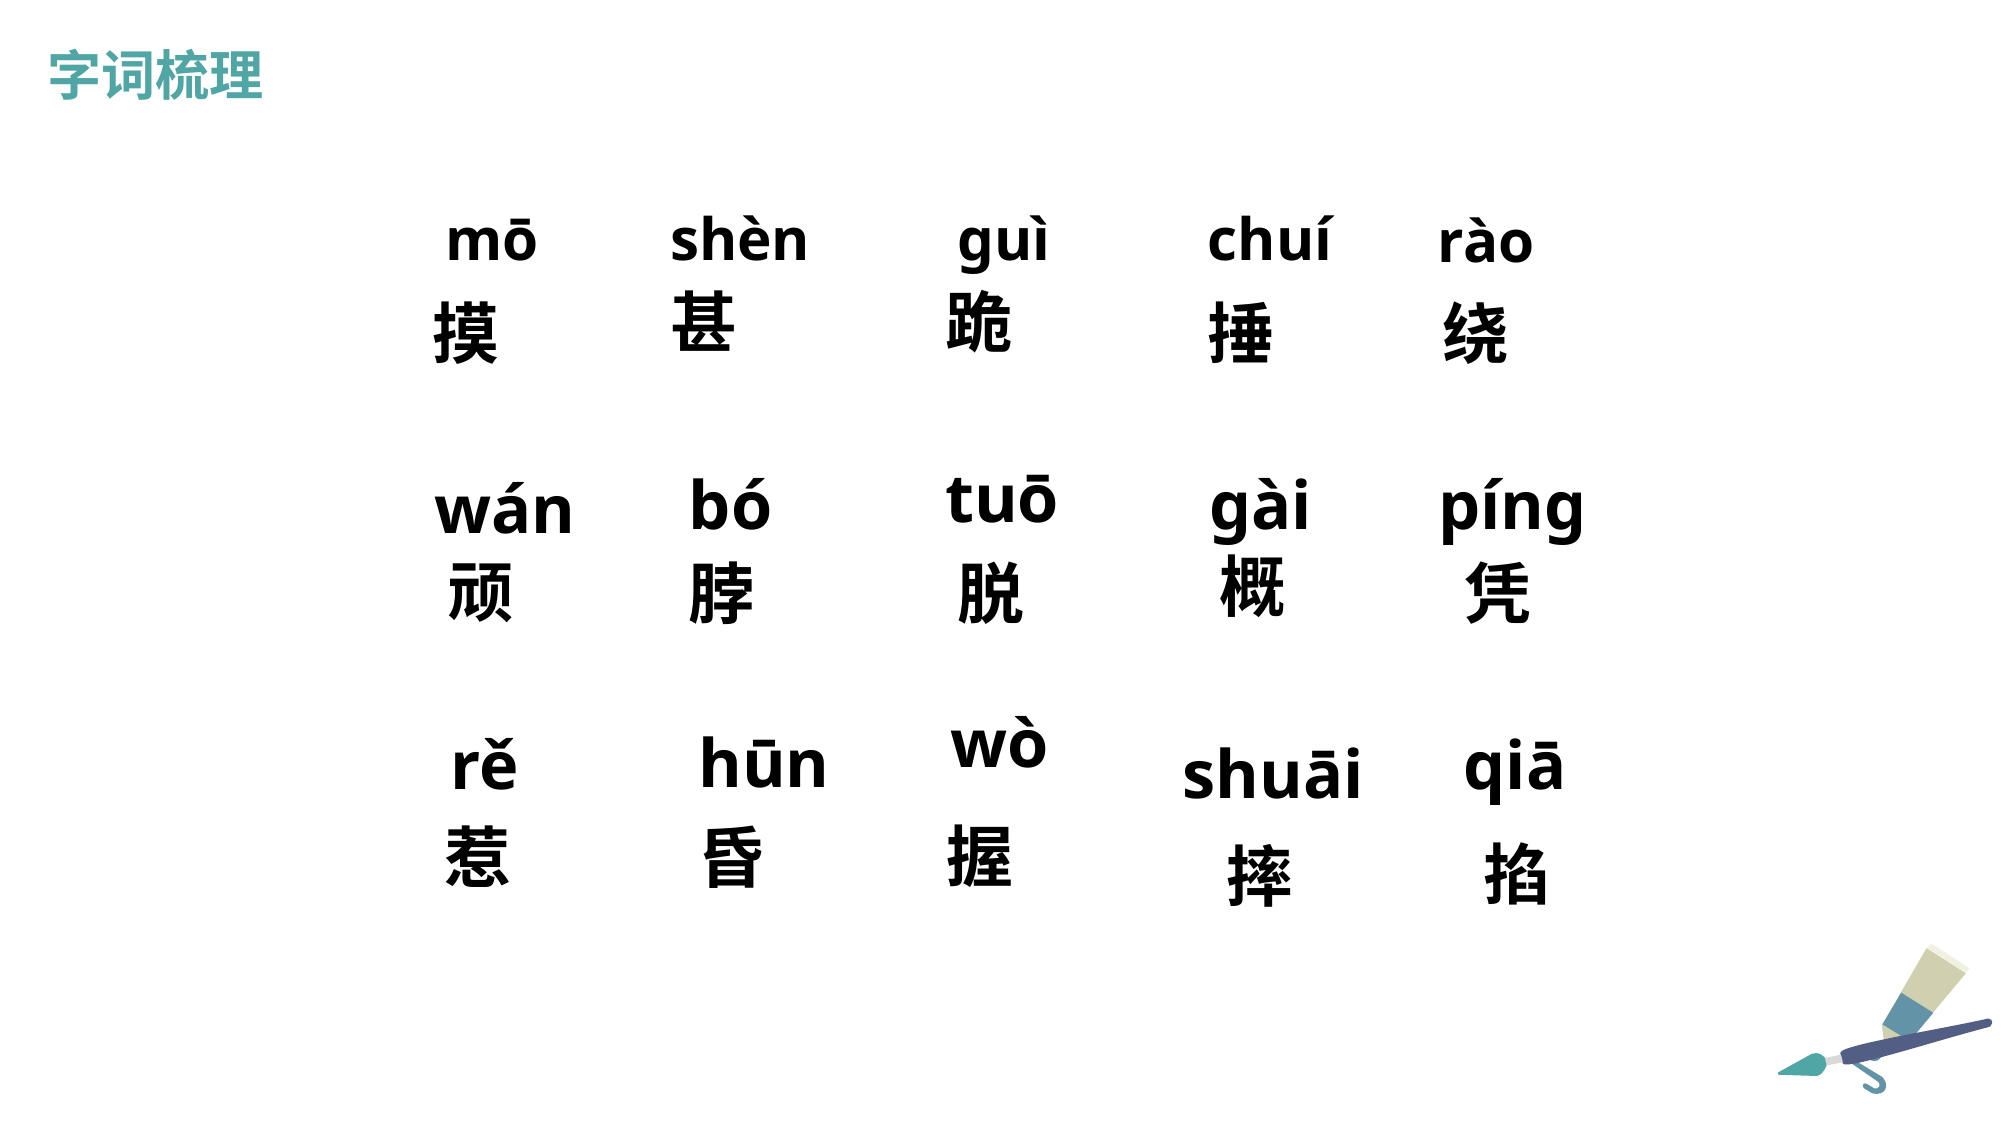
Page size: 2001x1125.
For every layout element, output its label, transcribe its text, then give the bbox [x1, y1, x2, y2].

text_box qiā [1448, 716, 1637, 811]
text_box 绕 [1428, 284, 1641, 380]
text_box 甚 [655, 280, 868, 369]
text_box shuāi [1167, 724, 1456, 820]
text_box 惹 [430, 807, 643, 903]
text_box 字词梳理 [32, 33, 347, 114]
text_box ɡuì [943, 195, 1131, 280]
text_box 概 [1205, 551, 1418, 632]
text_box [1811, 945, 1974, 1125]
text_box 摔 [1211, 827, 1424, 923]
text_box wò [936, 693, 1124, 789]
text_box hūn [683, 713, 884, 809]
text_box bó [674, 455, 850, 551]
text_box shèn [655, 195, 906, 280]
text_box rào [1423, 196, 1711, 282]
text_box 握 [932, 807, 1145, 903]
text_box 昏 [683, 807, 896, 903]
text_box mō [430, 195, 593, 280]
text_box 跪 [930, 273, 1143, 369]
text_box 捶 [1192, 284, 1406, 380]
text_box 顽 [432, 542, 646, 638]
text_box tuō [930, 448, 1118, 544]
text_box 脱 [942, 544, 1156, 640]
text_box pínɡ [1423, 455, 1637, 551]
text_box wán [419, 459, 633, 554]
text_box 脖 [674, 544, 887, 640]
text_box rě [435, 716, 611, 811]
text_box 掐 [1469, 825, 1682, 921]
text_box ɡài [1194, 455, 1423, 551]
text_box 凭 [1449, 544, 1663, 640]
text_box 摸 [417, 284, 631, 380]
text_box chuí [1192, 195, 1481, 280]
